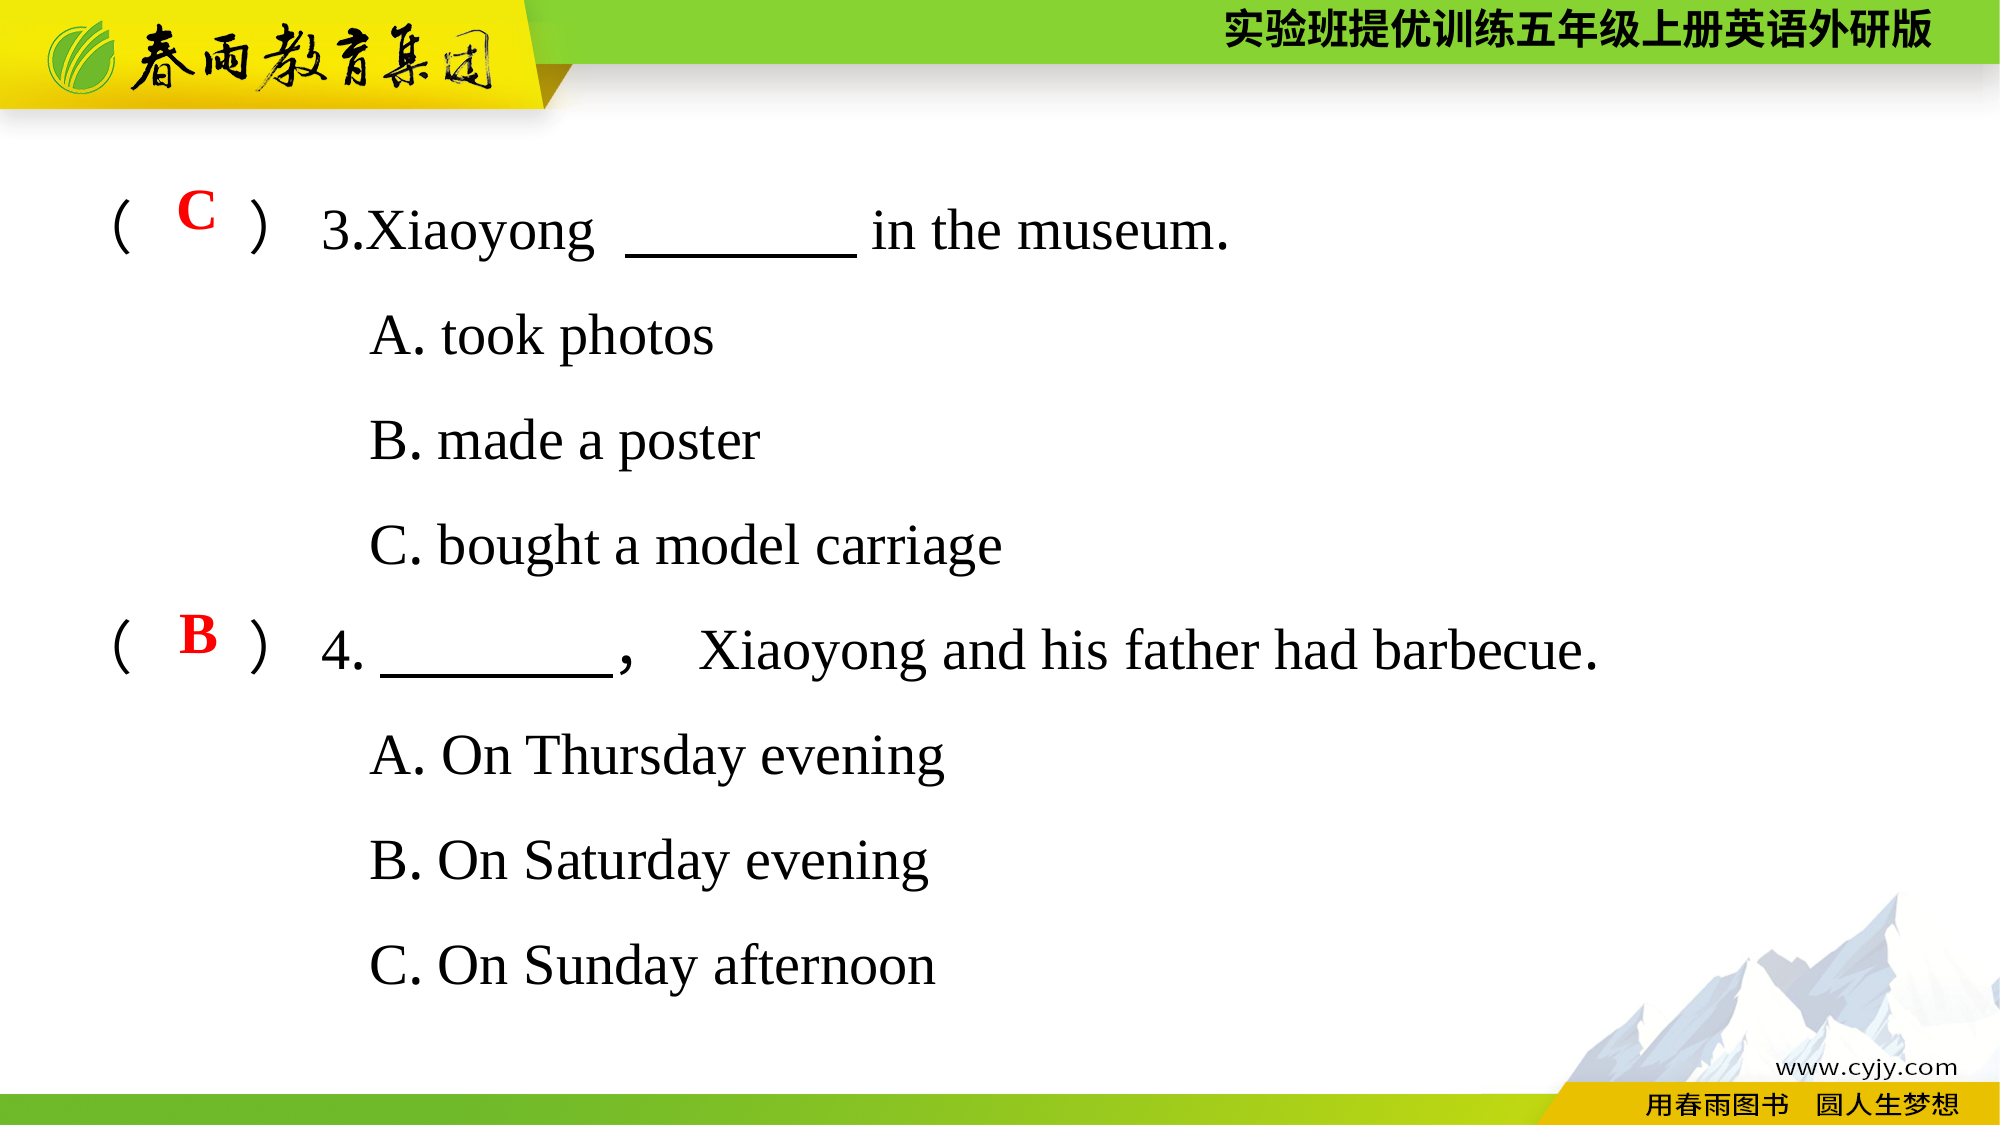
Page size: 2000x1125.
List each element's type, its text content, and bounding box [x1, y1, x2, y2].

text_box B [165, 588, 234, 673]
list （ ）3.Xiaoyong in the museum. A. took photos B. made a poster C. bought a model carriage （ ）4. ， Xiaoyong and his father had barbecue. A. On Thursday evening B. On Saturday evening C. On Sunday afternoon [59, 149, 1944, 1013]
picture [0, 0, 2000, 1125]
text_box C [161, 163, 234, 249]
